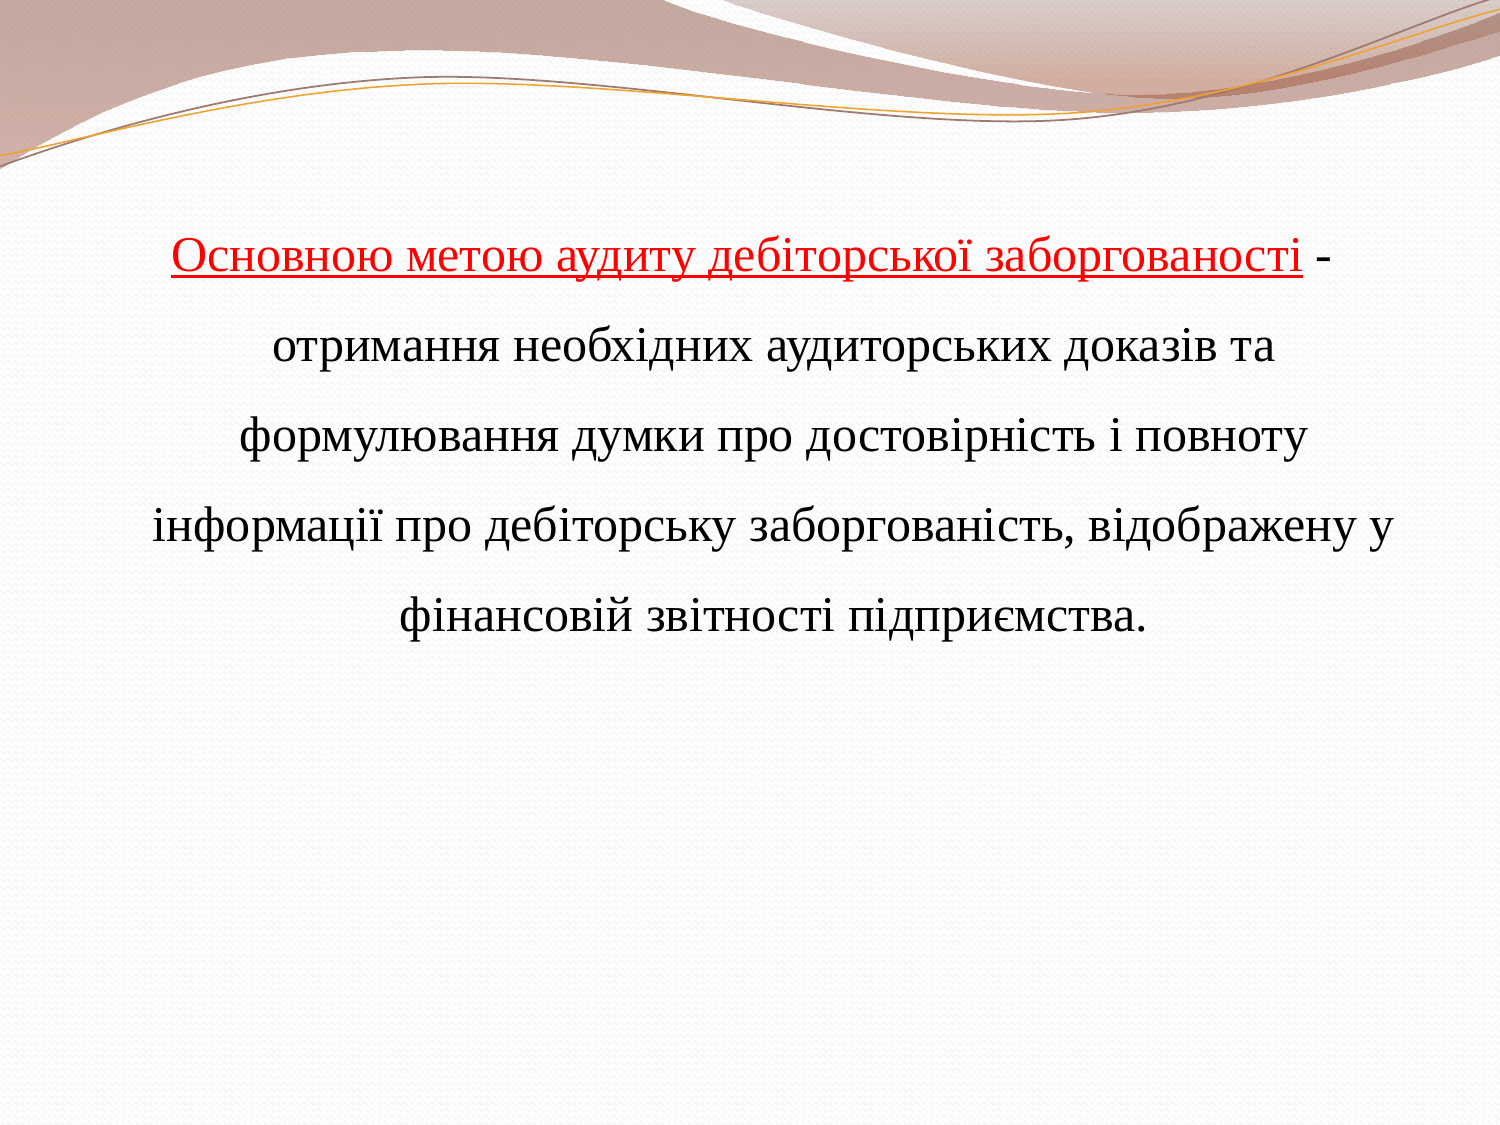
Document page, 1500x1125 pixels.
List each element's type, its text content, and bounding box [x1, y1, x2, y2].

list Основною метою аудиту дебіторської заборгованості - отримання необхід­них аудиторських доказів та формулювання думки про достовірність і повноту інформації про дебіторську заборгованість, відображену у фінансовій звітності підприємства. [76, 184, 1427, 649]
